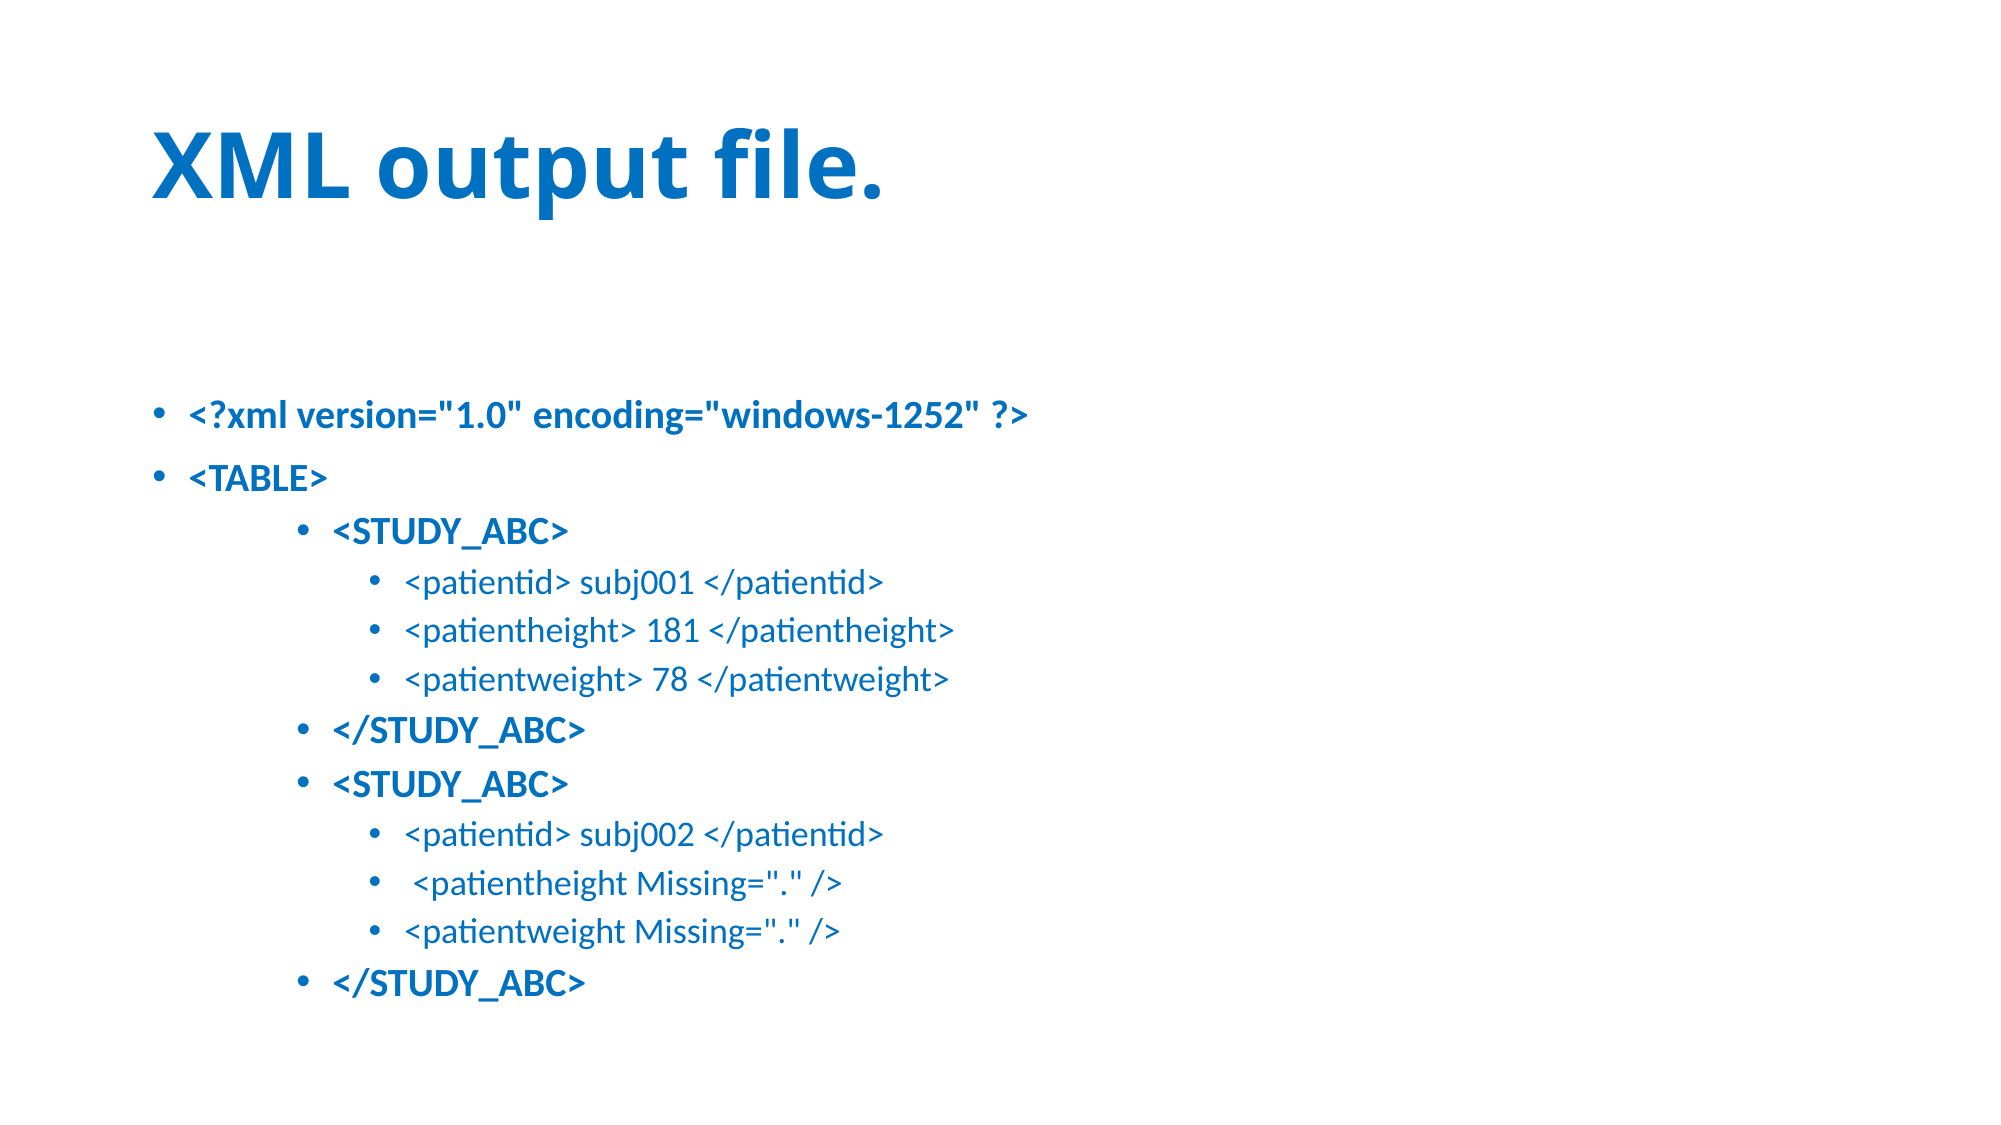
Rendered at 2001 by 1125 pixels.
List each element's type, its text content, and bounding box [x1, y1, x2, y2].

list <?xml version="1.0" encoding="windows-1252" ?> <TABLE> <STUDY_ABC> <patientid> subj001 </patientid> <patientheight> 181 </patientheight> <patientweight> 78 </patientweight> </STUDY_ABC> <STUDY_ABC> <patientid> subj002 </patientid> <patientheight Missing="." /> <patientweight Missing="." /> </STUDY_ABC> [137, 299, 1863, 1014]
title XML output file. [137, 59, 1863, 278]
